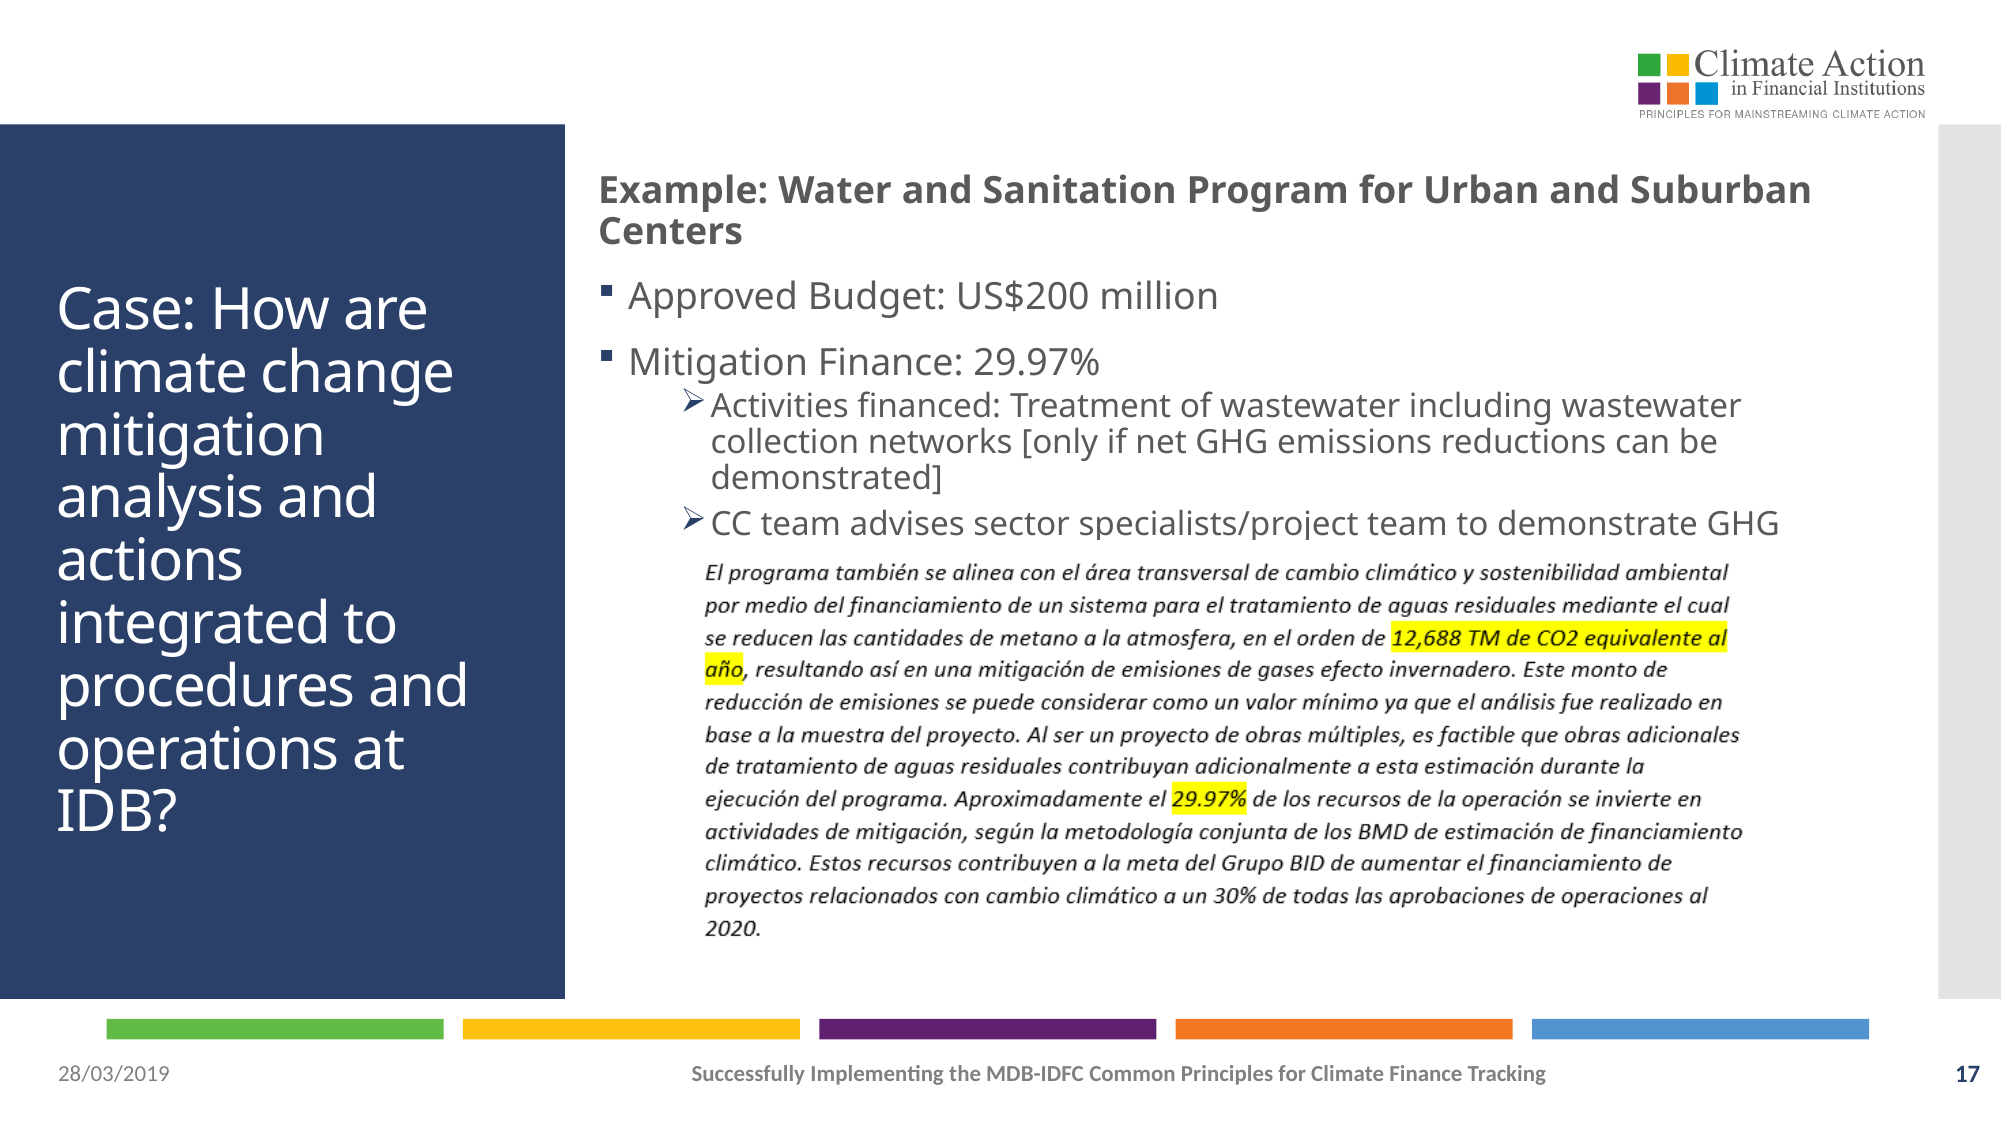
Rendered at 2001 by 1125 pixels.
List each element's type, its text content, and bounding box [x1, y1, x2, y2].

slide_number 17 [1744, 1042, 1996, 1103]
title Case: How are climate change mitigation analysis and actions integrated to procedures and operations at IDB? [41, 184, 525, 940]
text_box [1294, 509, 1325, 540]
footer Successfully Implementing the MDB-IDFC Common Principles for Climate Finance Tracking [634, 1042, 1605, 1103]
list Example: Water and Sanitation Program for Urban and Suburban Centers Approved Budget: US$200 million Mitigation Finance: 29.97% Activities financed: Treatment of wastewater including wastewater collection networks [only if net GHG emissions reductions can be demonstrated] CC team advises sector specialists/project team to demonstrate GHG reduction & make explicit reference in loan docs [583, 164, 1886, 1005]
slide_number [43, 1042, 493, 1103]
picture [696, 540, 1756, 957]
picture [1634, 46, 1937, 126]
